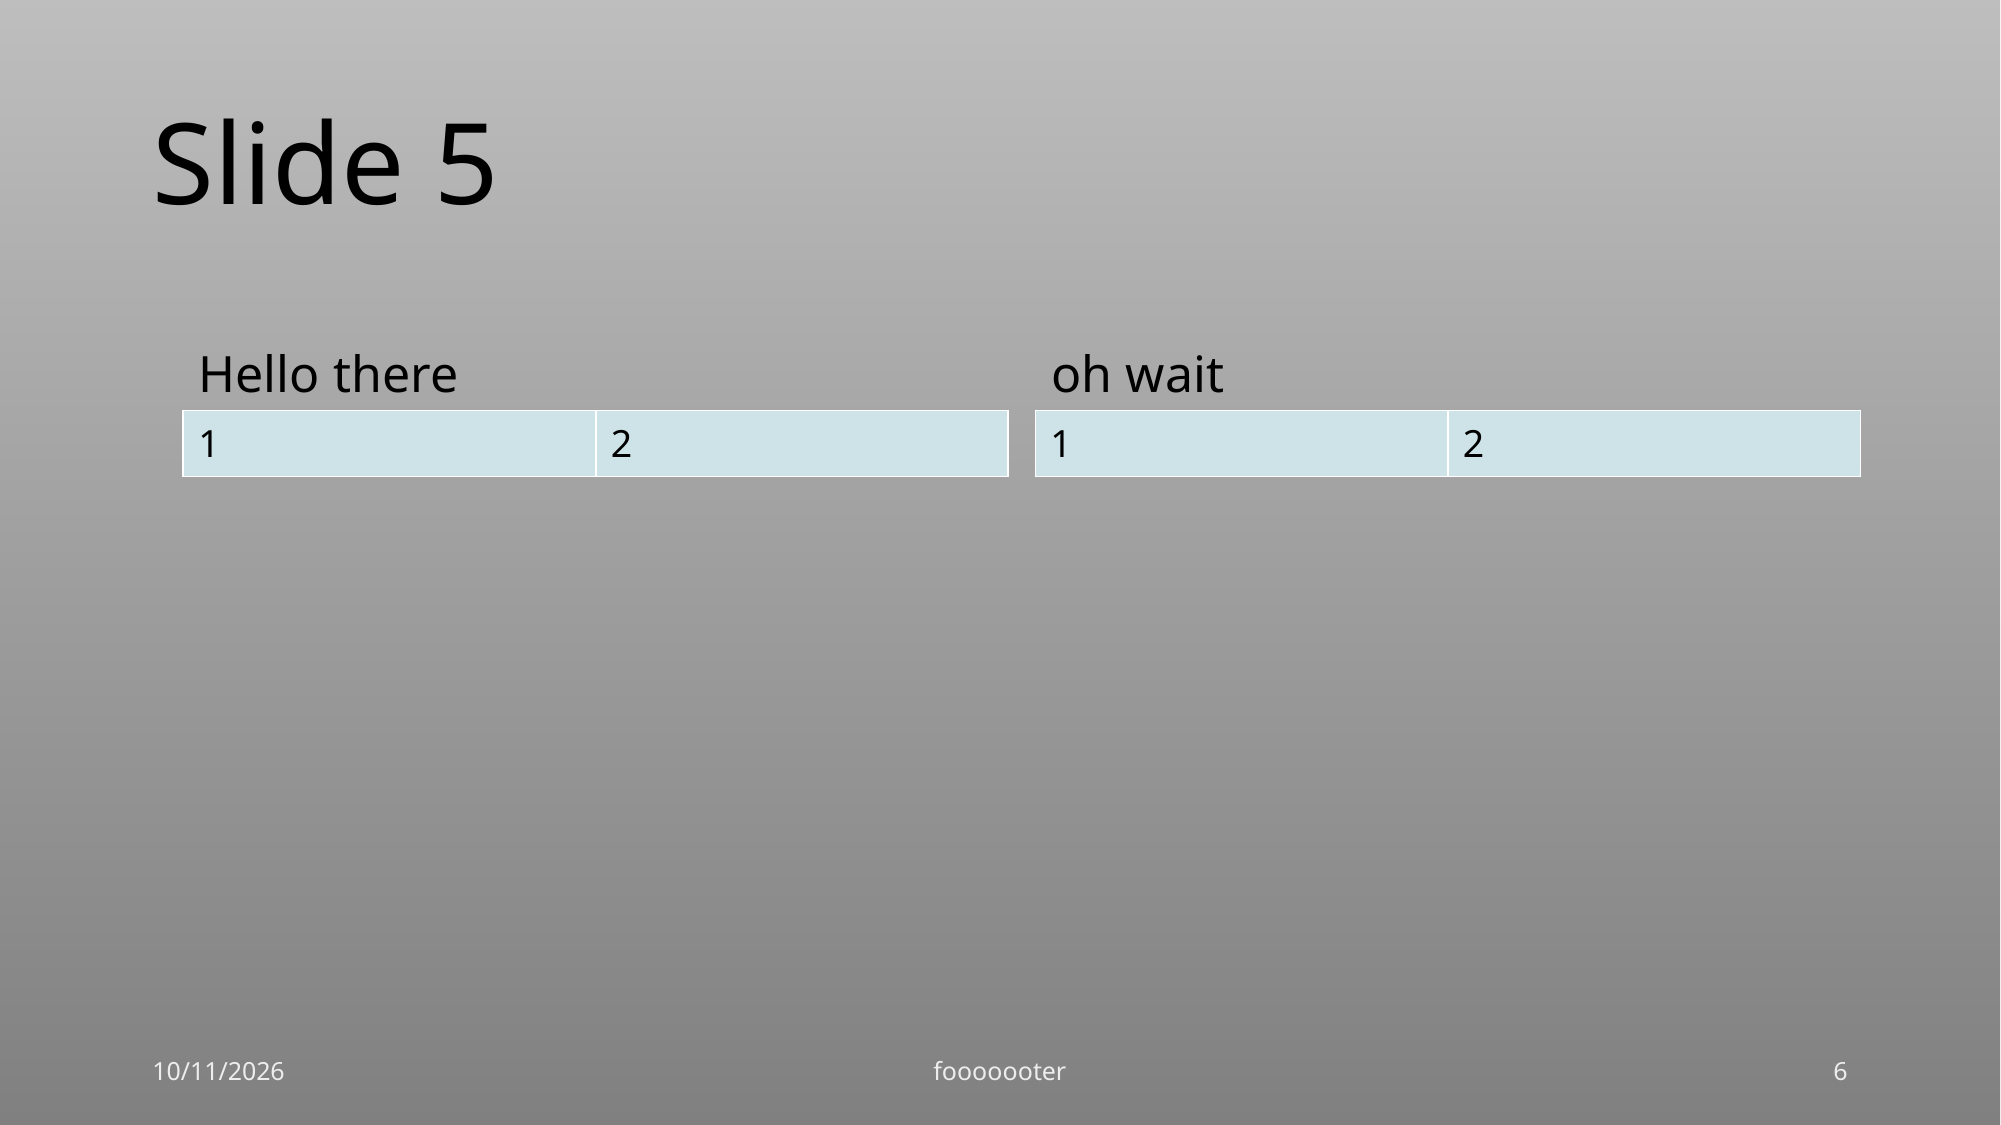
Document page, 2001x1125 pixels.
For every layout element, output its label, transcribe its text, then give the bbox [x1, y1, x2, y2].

title Slide 5 [137, 59, 1863, 278]
table_header 1 [1036, 411, 1447, 476]
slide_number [137, 1042, 588, 1103]
table_header 2 [1449, 411, 1860, 476]
table_header 2 [597, 411, 1007, 476]
picture [0, 0, 2001, 1125]
slide_number ‹#› [1412, 1042, 1863, 1103]
list Hello there [183, 275, 1009, 410]
footer fooooooter [662, 1042, 1338, 1103]
table_header 1 [184, 411, 595, 476]
list oh wait [1036, 275, 1863, 411]
